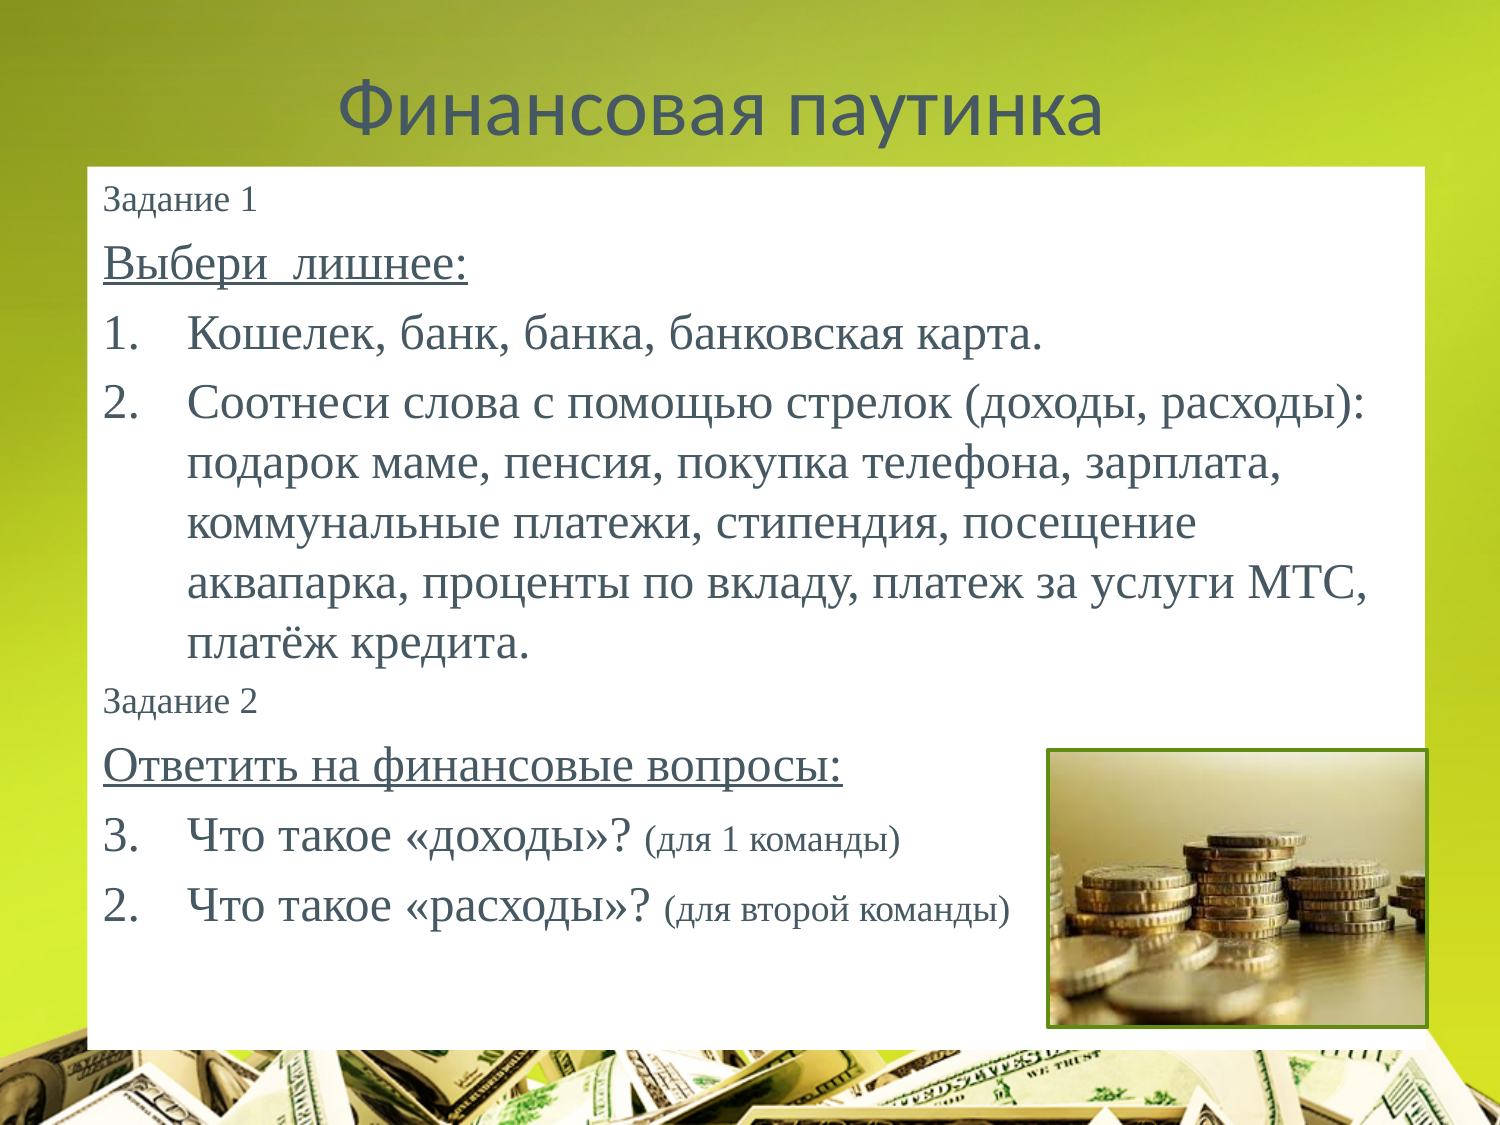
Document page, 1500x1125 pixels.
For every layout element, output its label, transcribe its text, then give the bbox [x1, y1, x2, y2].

text_box Задание 1 Выбери лишнее: Кошелек, банк, банка, банковская карта. Соотнеси слова с помощью стрелок (доходы, расходы): подарок маме, пенсия, покупка телефона, зарплата, коммунальные платежи, стипендия, посещение аквапарка, проценты по вкладу, платеж за услуги МТС, платёж кредита. Задание 2 Ответить на финансовые вопросы: Что такое «доходы»? (для 1 команды) Что такое «расходы»? (для второй команды) [87, 166, 1425, 1050]
picture [0, 0, 1500, 1125]
text_box Финансовая паутинка [172, 37, 1272, 167]
